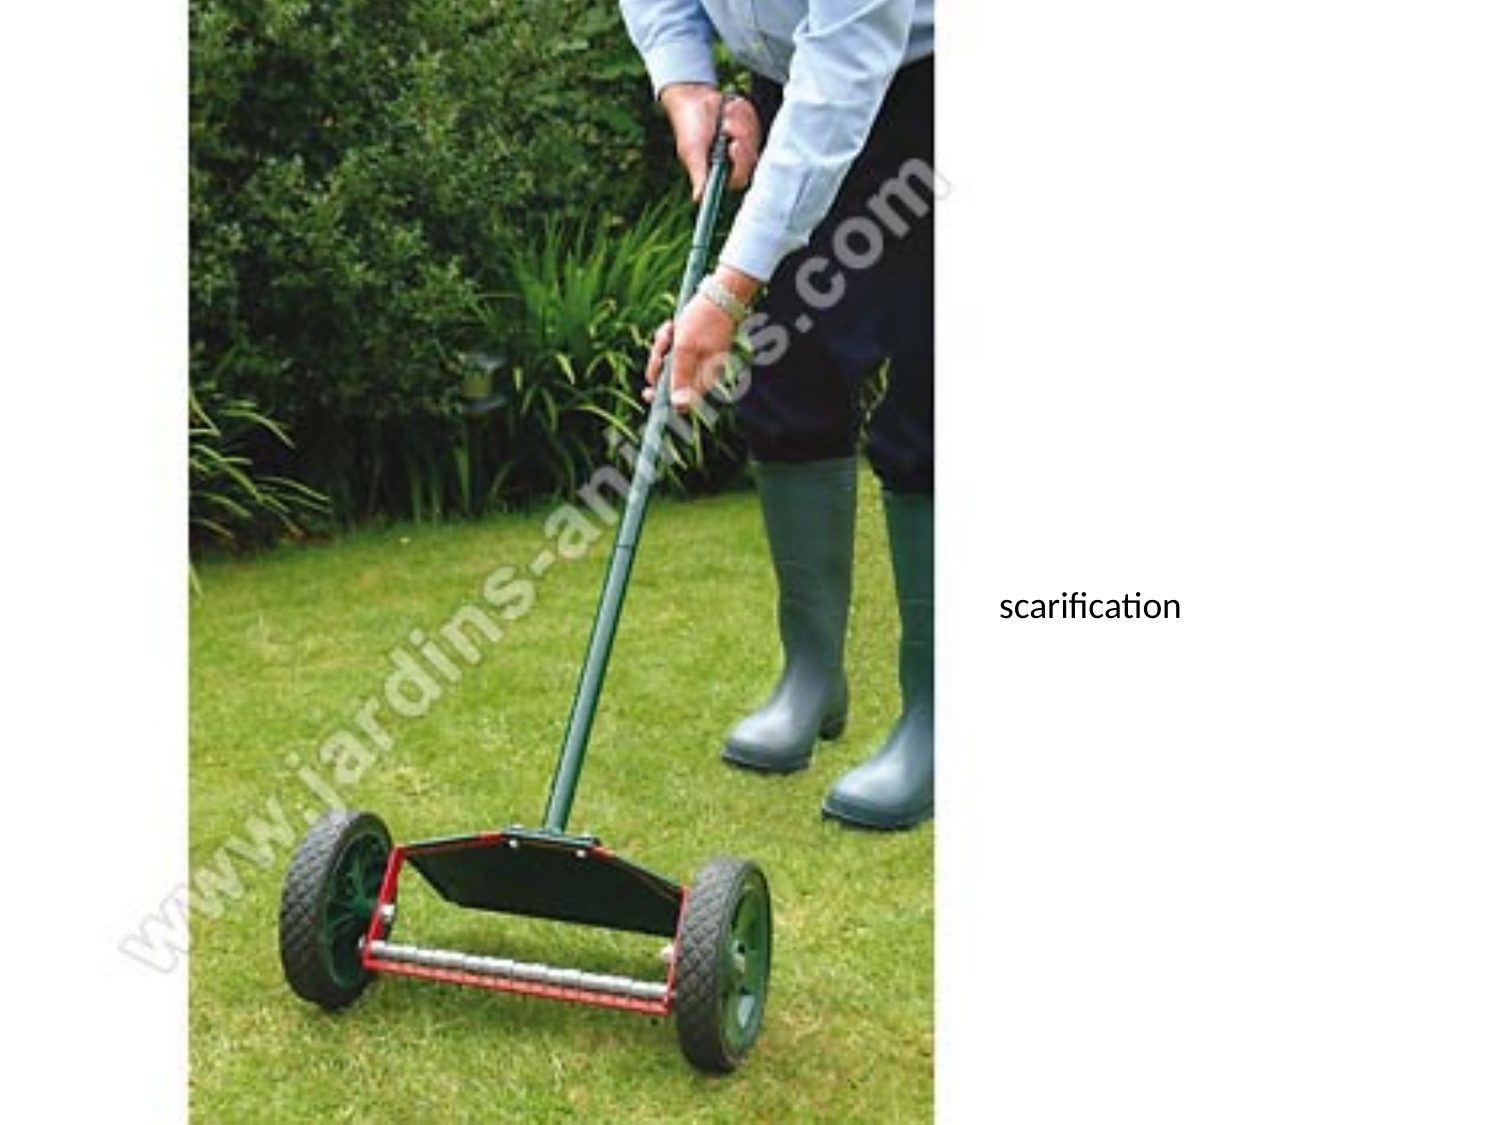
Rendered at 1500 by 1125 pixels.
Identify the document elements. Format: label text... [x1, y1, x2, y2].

picture [0, 0, 1126, 1125]
text_box scarification [1128, 574, 1289, 634]
